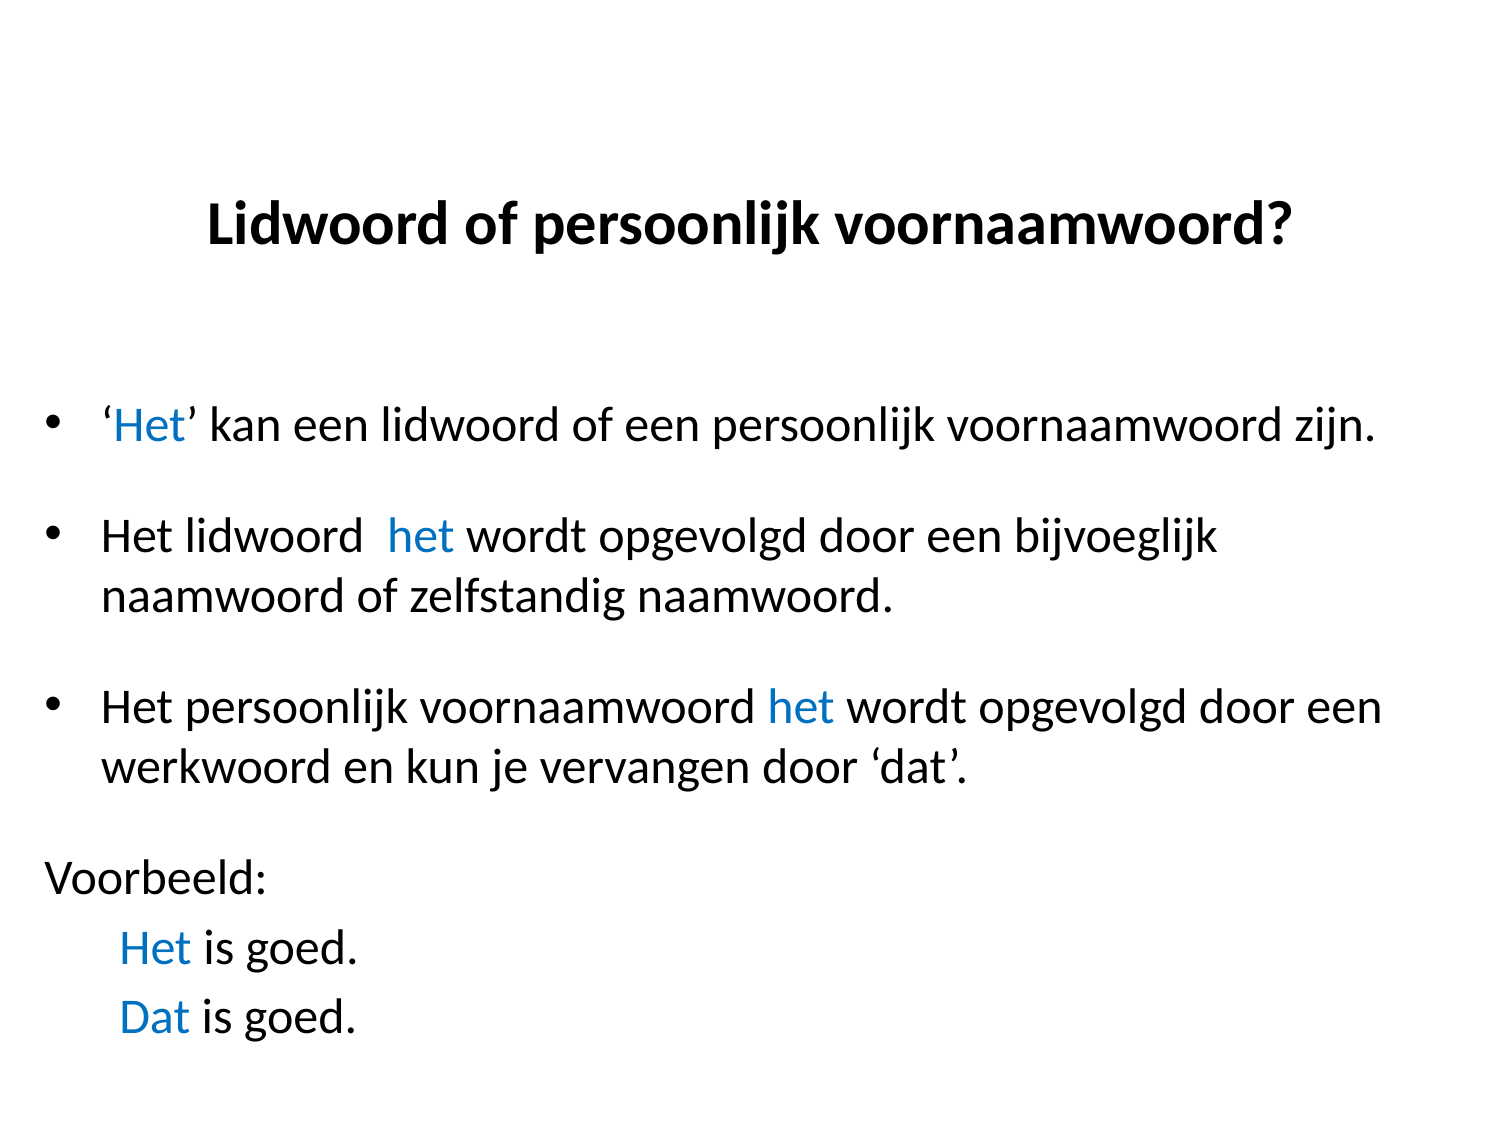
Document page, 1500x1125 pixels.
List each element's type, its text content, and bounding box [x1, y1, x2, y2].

list ‘Het’ kan een lidwoord of een persoonlijk voornaamwoord zijn. Het lidwoord het wordt opgevolgd door een bijvoeglijk naamwoord of zelfstandig naamwoord. Het persoonlijk voornaamwoord het wordt opgevolgd door een werkwoord en kun je vervangen door ‘dat’. Voorbeeld: Het is goed. Dat is goed. [29, 314, 1442, 1125]
title Lidwoord of persoonlijk voornaamwoord? [76, 125, 1427, 313]
